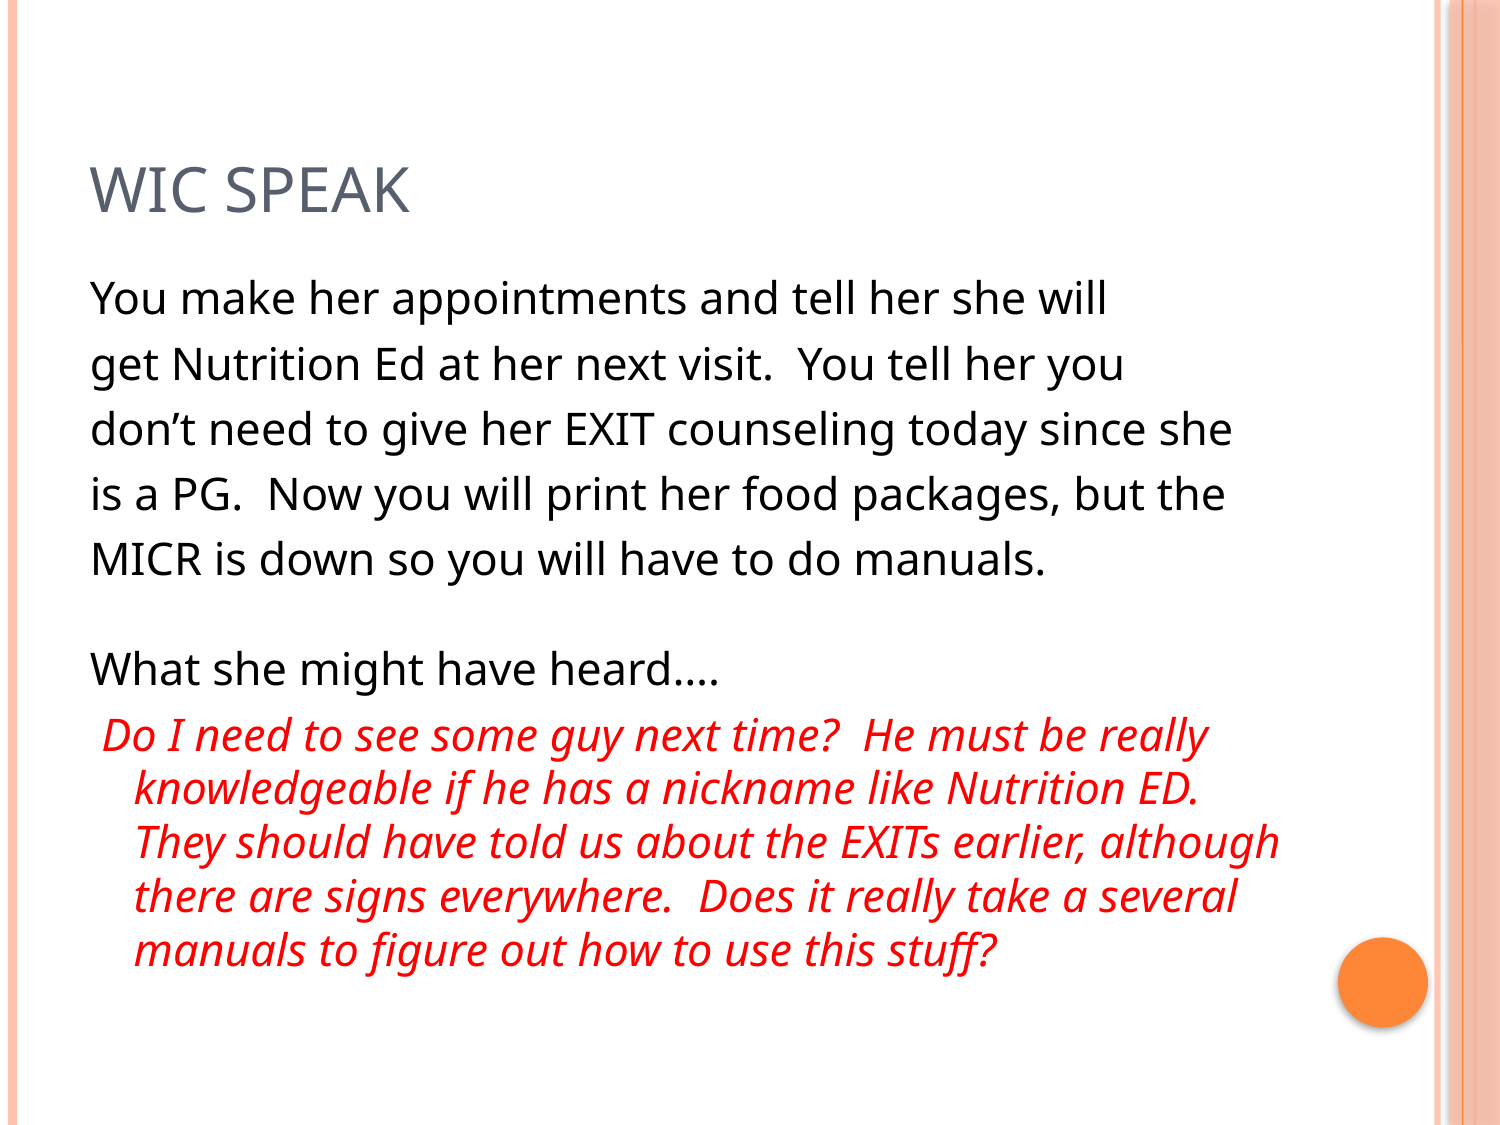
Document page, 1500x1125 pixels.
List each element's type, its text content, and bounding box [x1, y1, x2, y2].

list You make her appointments and tell her she will get Nutrition Ed at her next visit. You tell her you don’t need to give her EXIT counseling today since she is a PG. Now you will print her food packages, but the MICR is down so you will have to do manuals. What she might have heard…. Do I need to see some guy next time? He must be really knowledgeable if he has a nickname like Nutrition ED. They should have told us about the EXITs earlier, although there are signs everywhere. Does it really take a several manuals to figure out how to use this stuff? [75, 262, 1300, 1062]
title WIC SPEAK [75, 45, 1300, 233]
